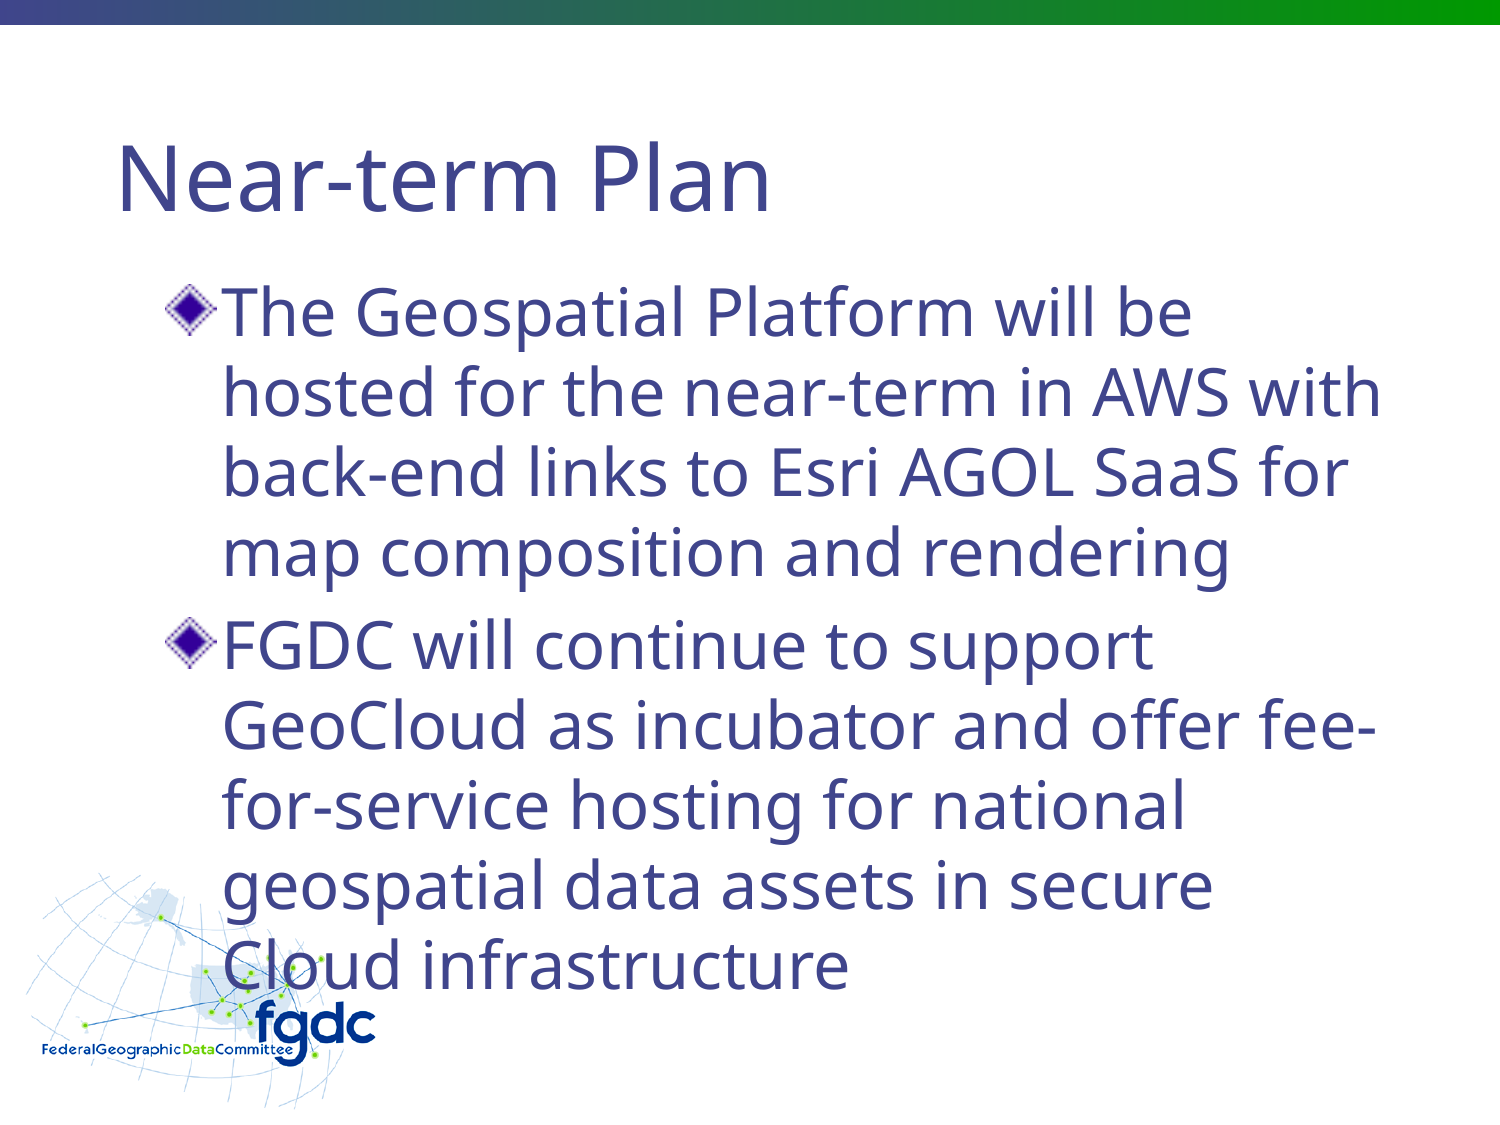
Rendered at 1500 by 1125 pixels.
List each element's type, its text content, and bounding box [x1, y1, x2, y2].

picture [165, 284, 217, 336]
picture [165, 617, 217, 669]
list The Geospatial Platform will be hosted for the near-term in AWS with back-end links to Esri AGOL SaaS for map composition and rendering FGDC will continue to support GeoCloud as incubator and offer fee-for-service hosting for national geospatial data assets in secure Cloud infrastructure [149, 262, 1426, 963]
title Near-term Plan [99, 49, 1376, 238]
